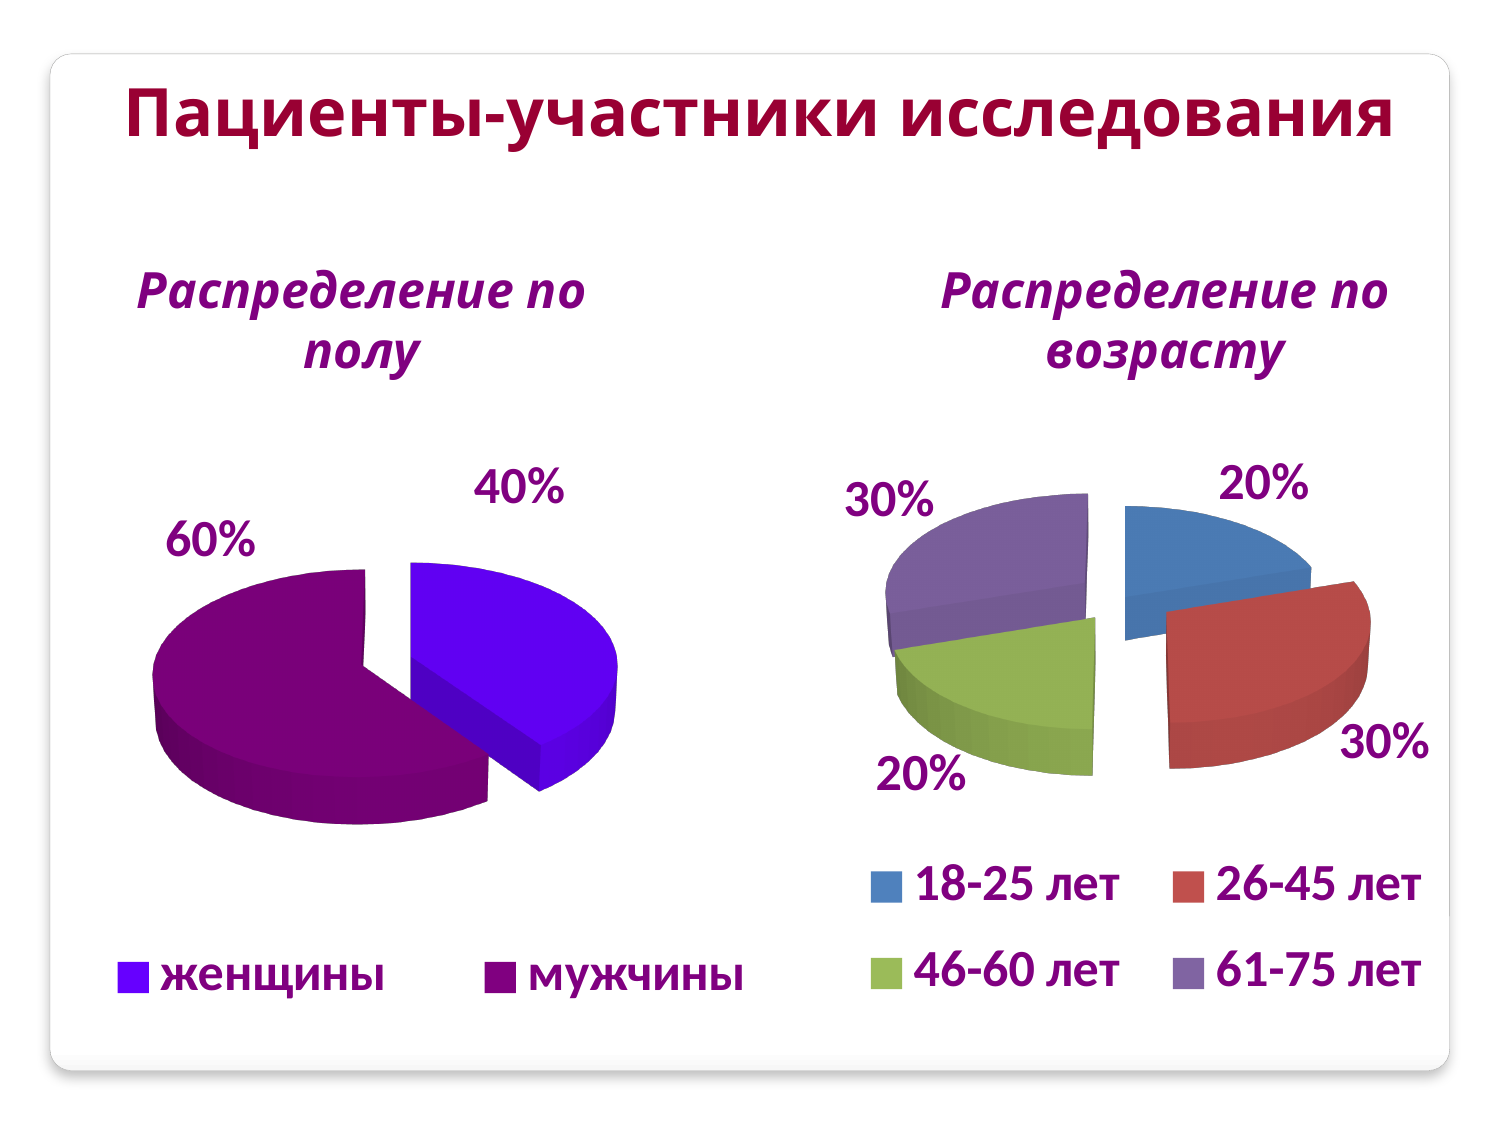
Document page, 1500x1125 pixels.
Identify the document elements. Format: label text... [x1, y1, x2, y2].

text_box Распределение по полу [76, 243, 632, 361]
text_box Пациенты-участники исследования [23, 54, 1483, 176]
chart [0, 243, 1459, 1060]
